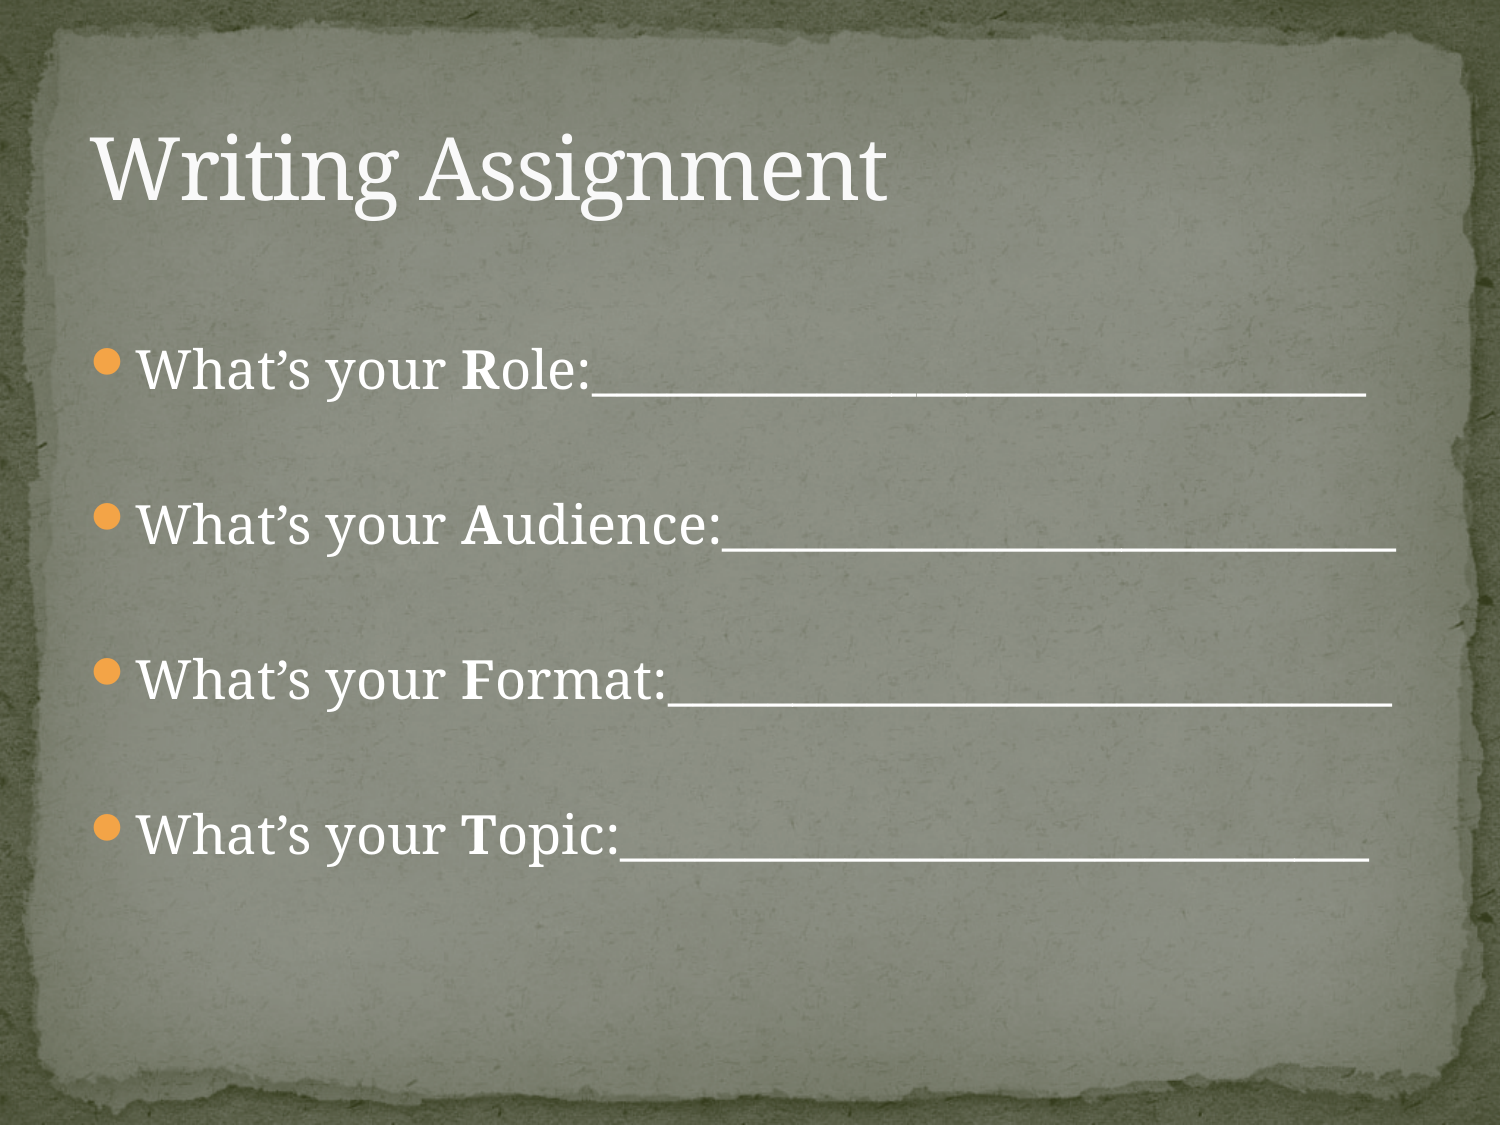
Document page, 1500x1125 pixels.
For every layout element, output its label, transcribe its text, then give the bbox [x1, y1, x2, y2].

list What’s your Role:_______________________________ What’s your Audience:___________________________ What’s your Format:_____________________________ What’s your Topic:______________________________ [75, 249, 1425, 1000]
title Writing Assignment [74, 24, 1425, 225]
